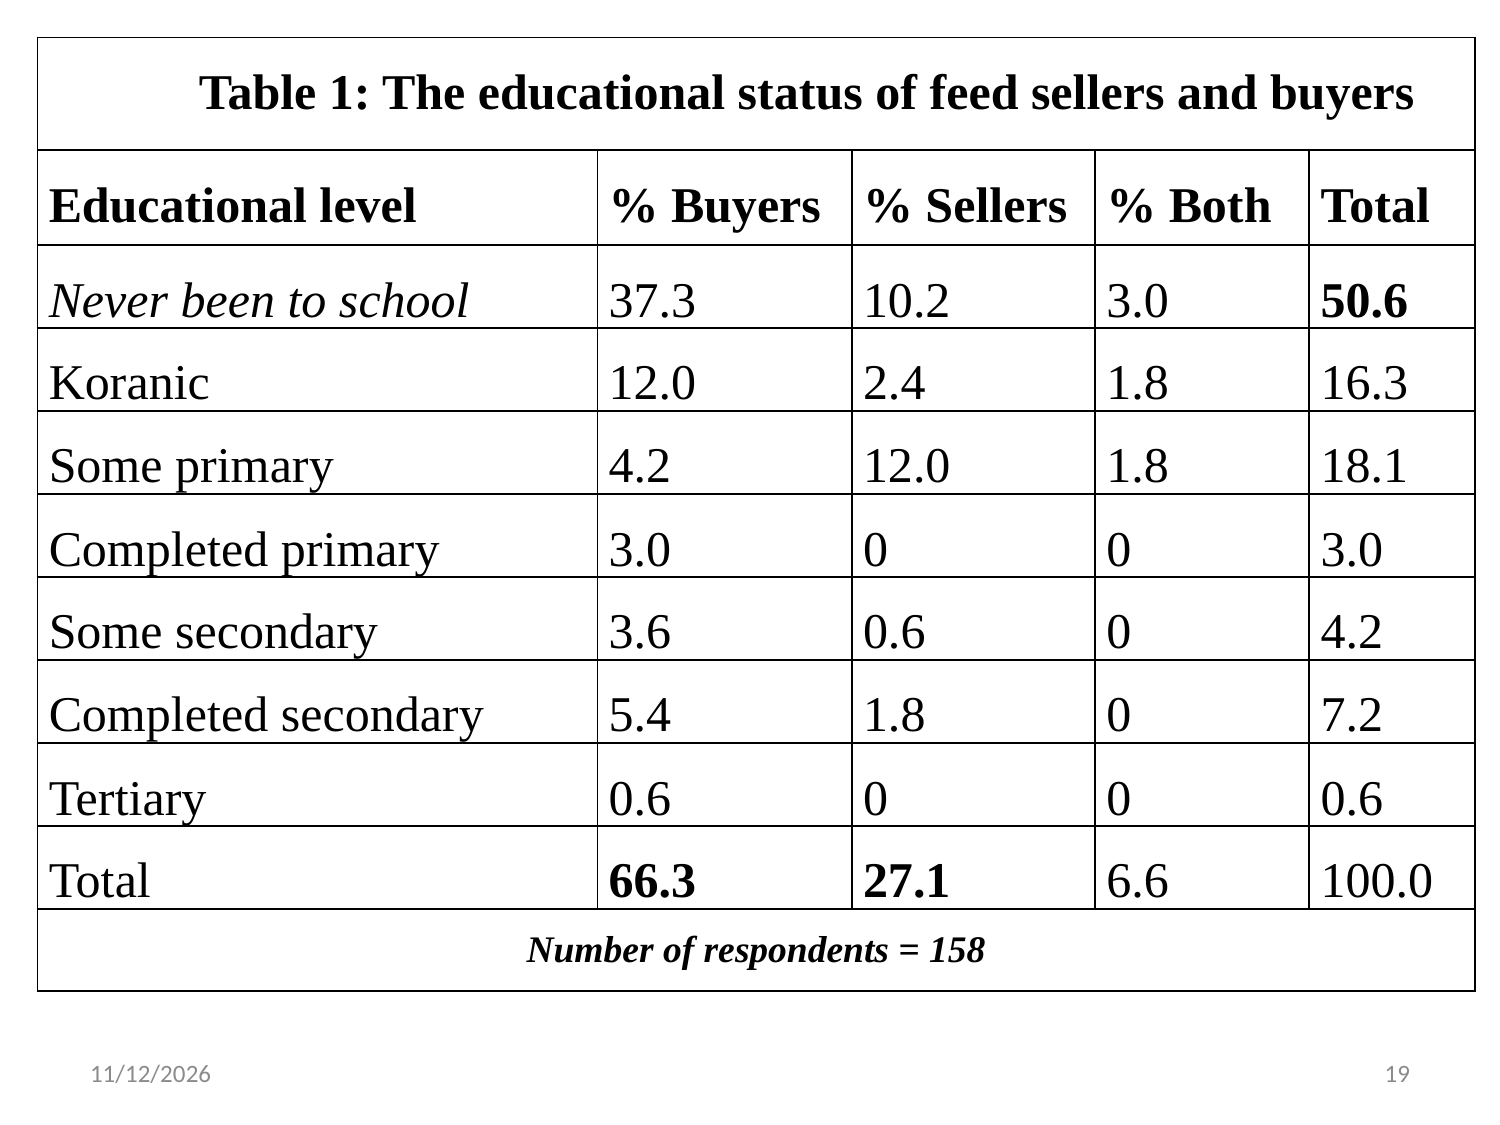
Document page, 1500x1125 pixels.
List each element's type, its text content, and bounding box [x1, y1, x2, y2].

table_cell 37.3 [598, 246, 851, 327]
table_cell Never been to school [38, 246, 597, 327]
table_cell 0.6 [1310, 744, 1474, 825]
table_cell Educational level [38, 151, 597, 244]
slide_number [75, 1042, 425, 1103]
table_cell 100.0 [1310, 827, 1474, 908]
slide_number 19 [1074, 1042, 1425, 1103]
table_cell 0 [853, 744, 1094, 825]
table_cell 0.6 [598, 744, 851, 825]
table_cell Some secondary [38, 578, 597, 659]
table_cell 3.0 [1096, 246, 1308, 327]
table_cell 6.6 [1096, 827, 1308, 908]
table_cell 12.0 [598, 329, 851, 410]
table_cell 12.0 [853, 412, 1094, 493]
table_cell 3.6 [598, 578, 851, 659]
table_cell % Both [1096, 151, 1308, 244]
table_cell 66.3 [598, 827, 851, 908]
table_cell 0 [1096, 578, 1308, 659]
table_cell Total [1310, 151, 1474, 244]
table_cell Completed primary [38, 495, 597, 576]
table_cell 50.6 [1310, 246, 1474, 327]
table_cell Number of respondents = 158 [38, 910, 1474, 990]
table_cell Koranic [38, 329, 597, 410]
table_cell 10.2 [853, 246, 1094, 327]
table_cell 4.2 [1310, 578, 1474, 659]
table_cell 0 [1096, 661, 1308, 742]
table_cell 1.8 [1096, 412, 1308, 493]
table_cell 2.4 [853, 329, 1094, 410]
table_cell % Buyers [598, 151, 851, 244]
table_cell Completed secondary [38, 661, 597, 742]
table_cell 1.8 [1096, 329, 1308, 410]
table_cell 7.2 [1310, 661, 1474, 742]
table_cell 27.1 [853, 827, 1094, 908]
table_cell 3.0 [1310, 495, 1474, 576]
table_cell Tertiary [38, 744, 597, 825]
table_cell 0.6 [853, 578, 1094, 659]
table_header Table 1: The educational status of feed sellers and buyers [38, 38, 1474, 149]
table_cell Some primary [38, 412, 597, 493]
table_cell 0 [853, 495, 1094, 576]
table_cell 16.3 [1310, 329, 1474, 410]
table_cell % Sellers [853, 151, 1094, 244]
table_cell Total [38, 827, 597, 908]
table_cell 0 [1096, 744, 1308, 825]
table_cell 1.8 [853, 661, 1094, 742]
table_cell 4.2 [598, 412, 851, 493]
table_cell 5.4 [598, 661, 851, 742]
table_cell 18.1 [1310, 412, 1474, 493]
table_cell 3.0 [598, 495, 851, 576]
table_cell 0 [1096, 495, 1308, 576]
